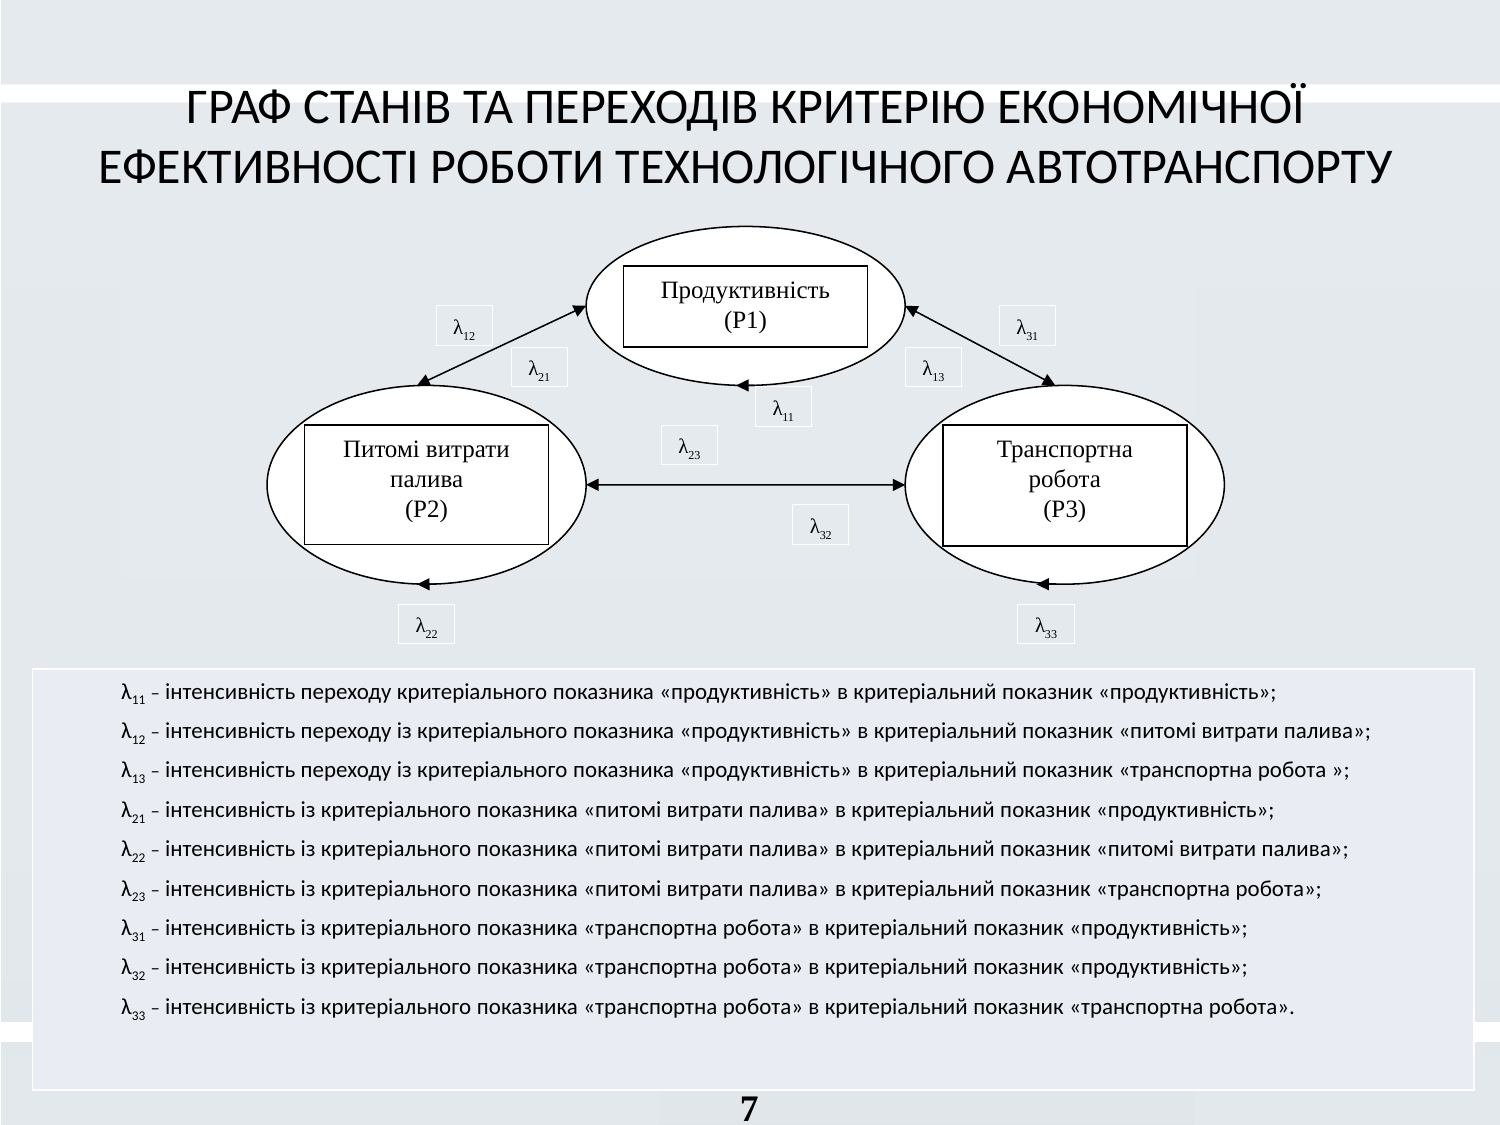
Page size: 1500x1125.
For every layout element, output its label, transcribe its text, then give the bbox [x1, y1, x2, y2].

table_header λ11 – інтенсивність переходу критеріального показника «продуктивність» в критеріальний показник «продуктивність»; λ12 – інтенсивність переходу із критеріального показника «продуктивність» в критеріальний показник «питомі витрати палива»; λ13 – інтенсивність переходу із критеріального показника «продуктивність» в критеріальний показник «транспортна робота »; λ21 – інтенсивність із критеріального показника «питомі витрати палива» в критеріальний показник «продуктивність»; λ22 – інтенсивність із критеріального показника «питомі витрати палива» в критеріальний показник «питомі витрати палива»; λ23 – інтенсивність із критеріального показника «питомі витрати палива» в критеріальний показник «транспортна робота»; λ31 – інтенсивність із критеріального показника «транспортна робота» в критеріальний показник «продуктивність»; λ32 – інтенсивність із критеріального показника «транспортна робота» в критеріальний показник «продуктивність»; λ33 – інтенсивність із критеріального показника «транспортна робота» в критеріальний показник «транспортна робота». [33, 670, 1473, 1076]
picture [0, 1, 1500, 1076]
text_box ГРАФ СТАНІВ ТА ПЕРЕХОДІВ КРИТЕРІЮ ЕКОНОМІЧНОЇ ЕФЕКТИВНОСТІ РОБОТИ ТЕХНОЛОГІЧНОГО АВТОТРАНСПОРТУ [79, 66, 1412, 247]
text_box 7 [0, 1076, 1500, 1125]
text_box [266, 226, 1225, 645]
